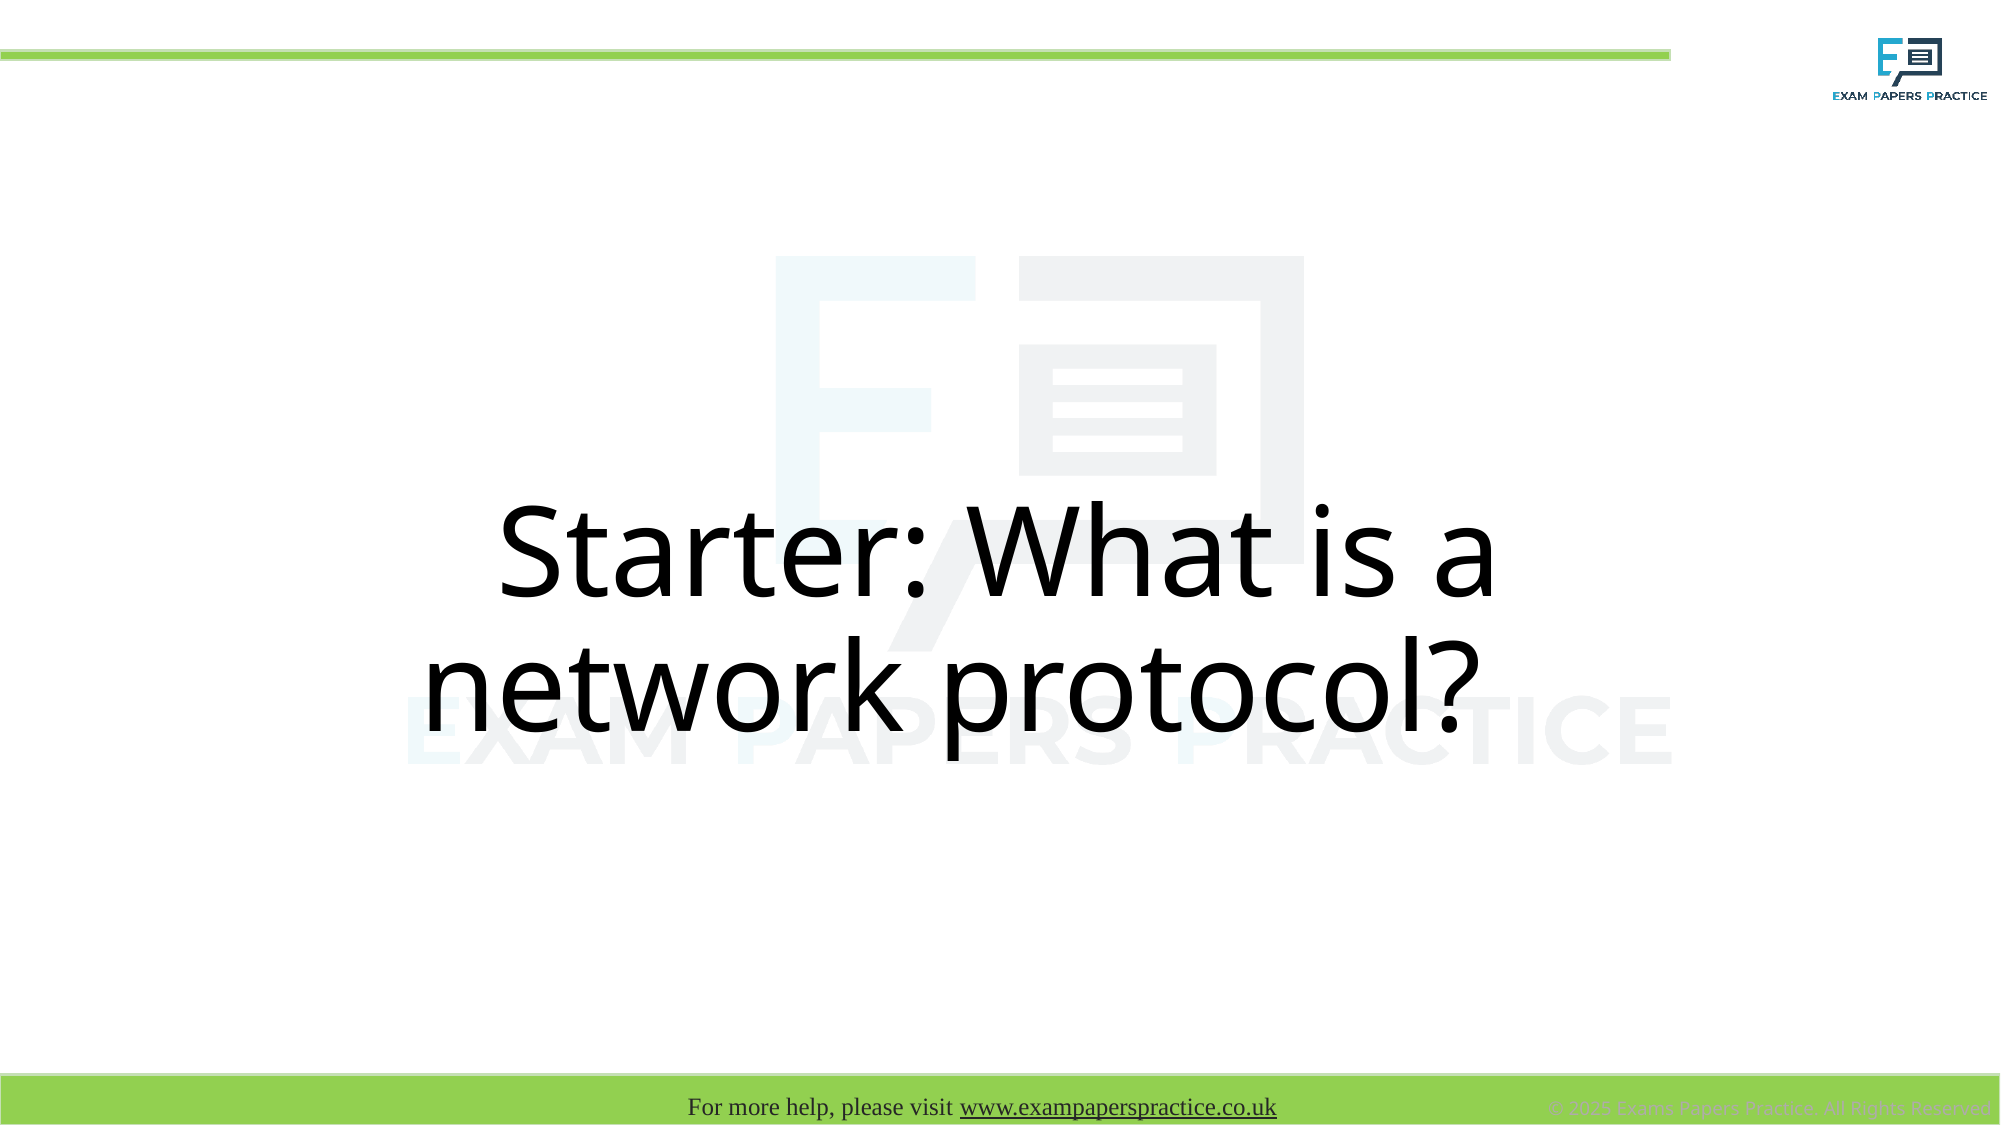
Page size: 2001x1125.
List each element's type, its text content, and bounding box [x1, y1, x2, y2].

title Starter: What is a network protocol? [249, 374, 1750, 766]
